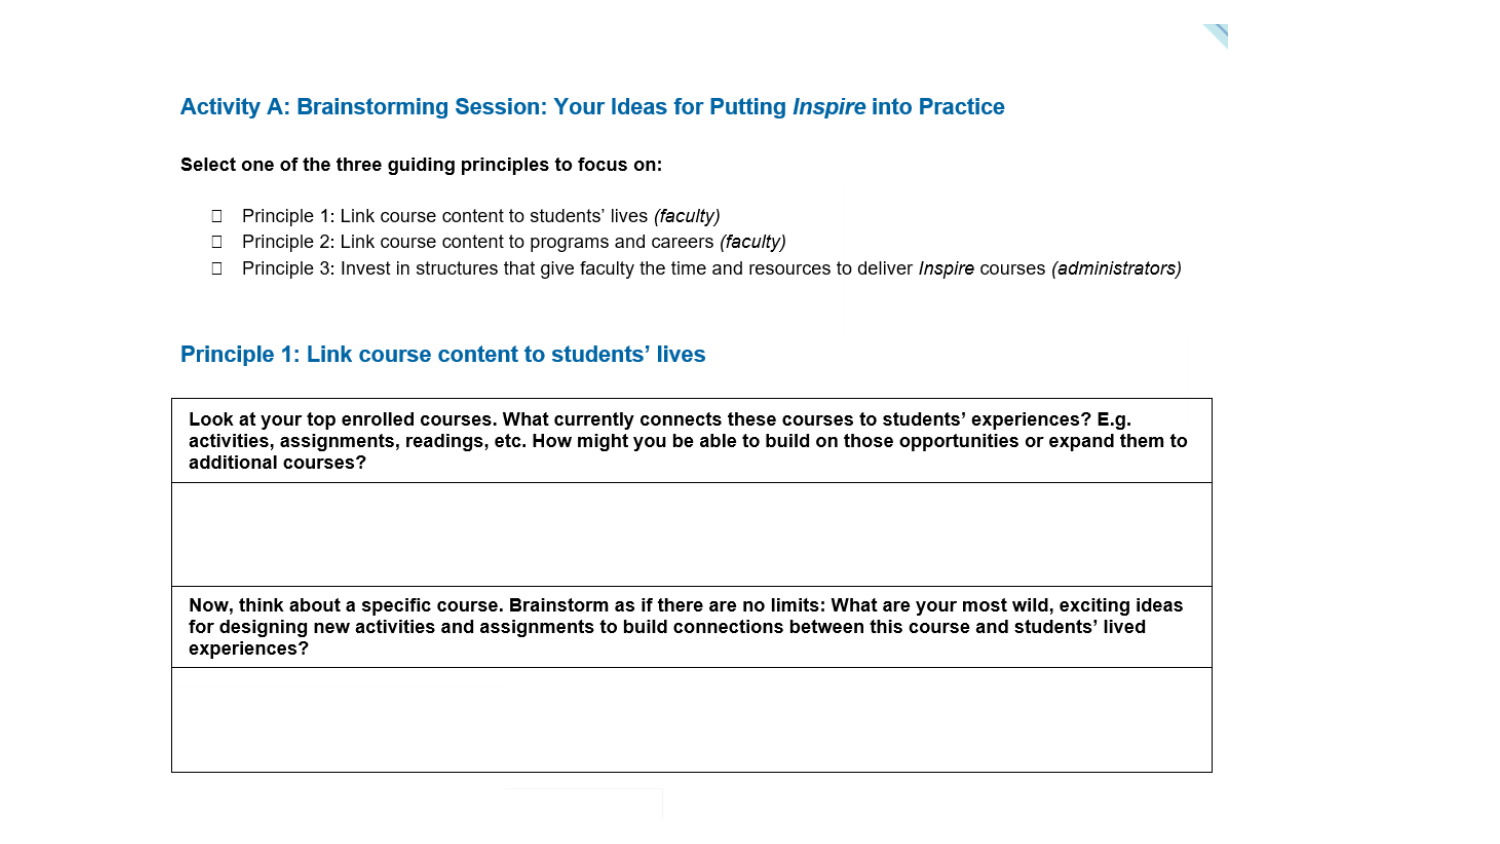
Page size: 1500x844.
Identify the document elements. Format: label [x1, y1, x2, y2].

picture [164, 24, 1228, 819]
